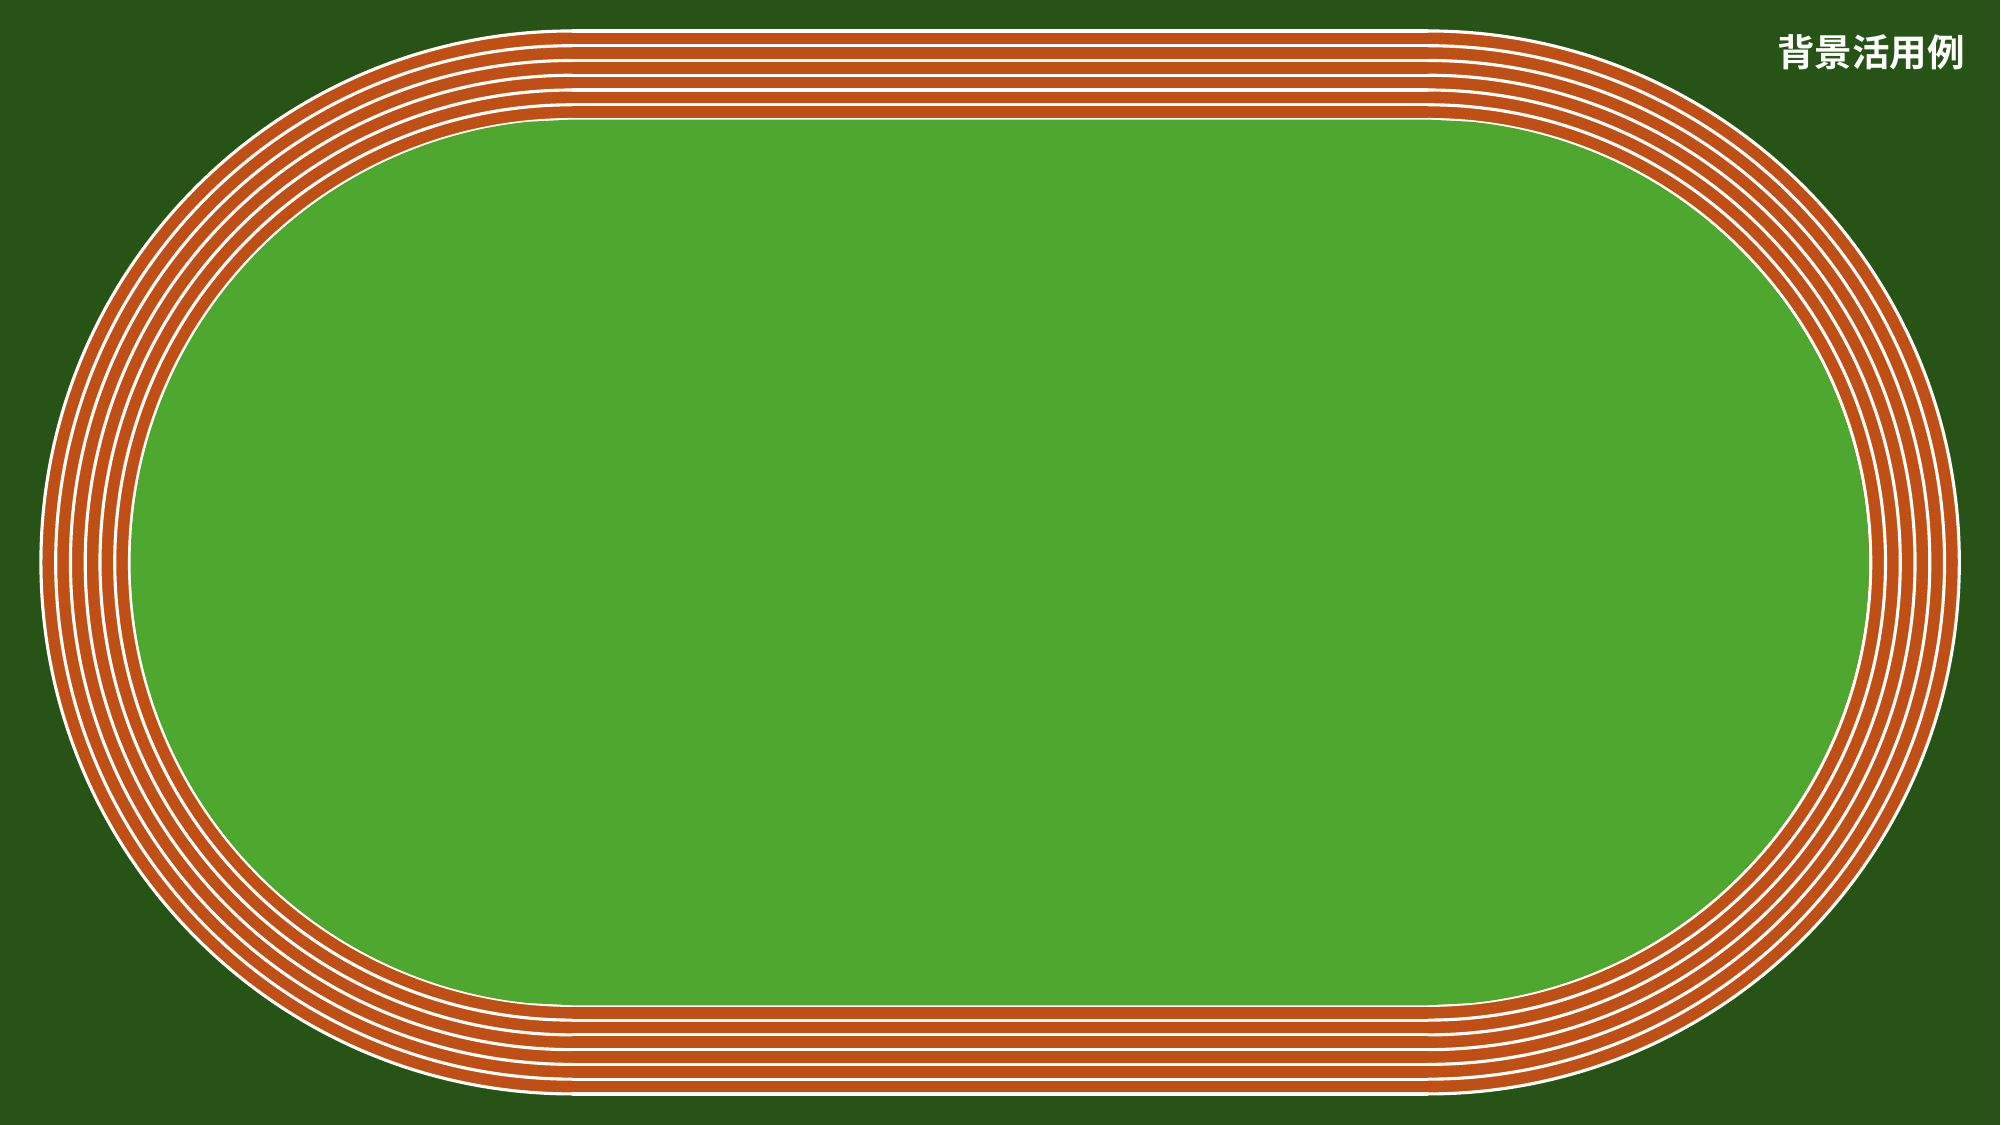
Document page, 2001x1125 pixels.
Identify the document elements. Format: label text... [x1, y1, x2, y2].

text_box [40, 30, 1960, 1095]
text_box 背景活用例 [1762, 21, 1980, 81]
